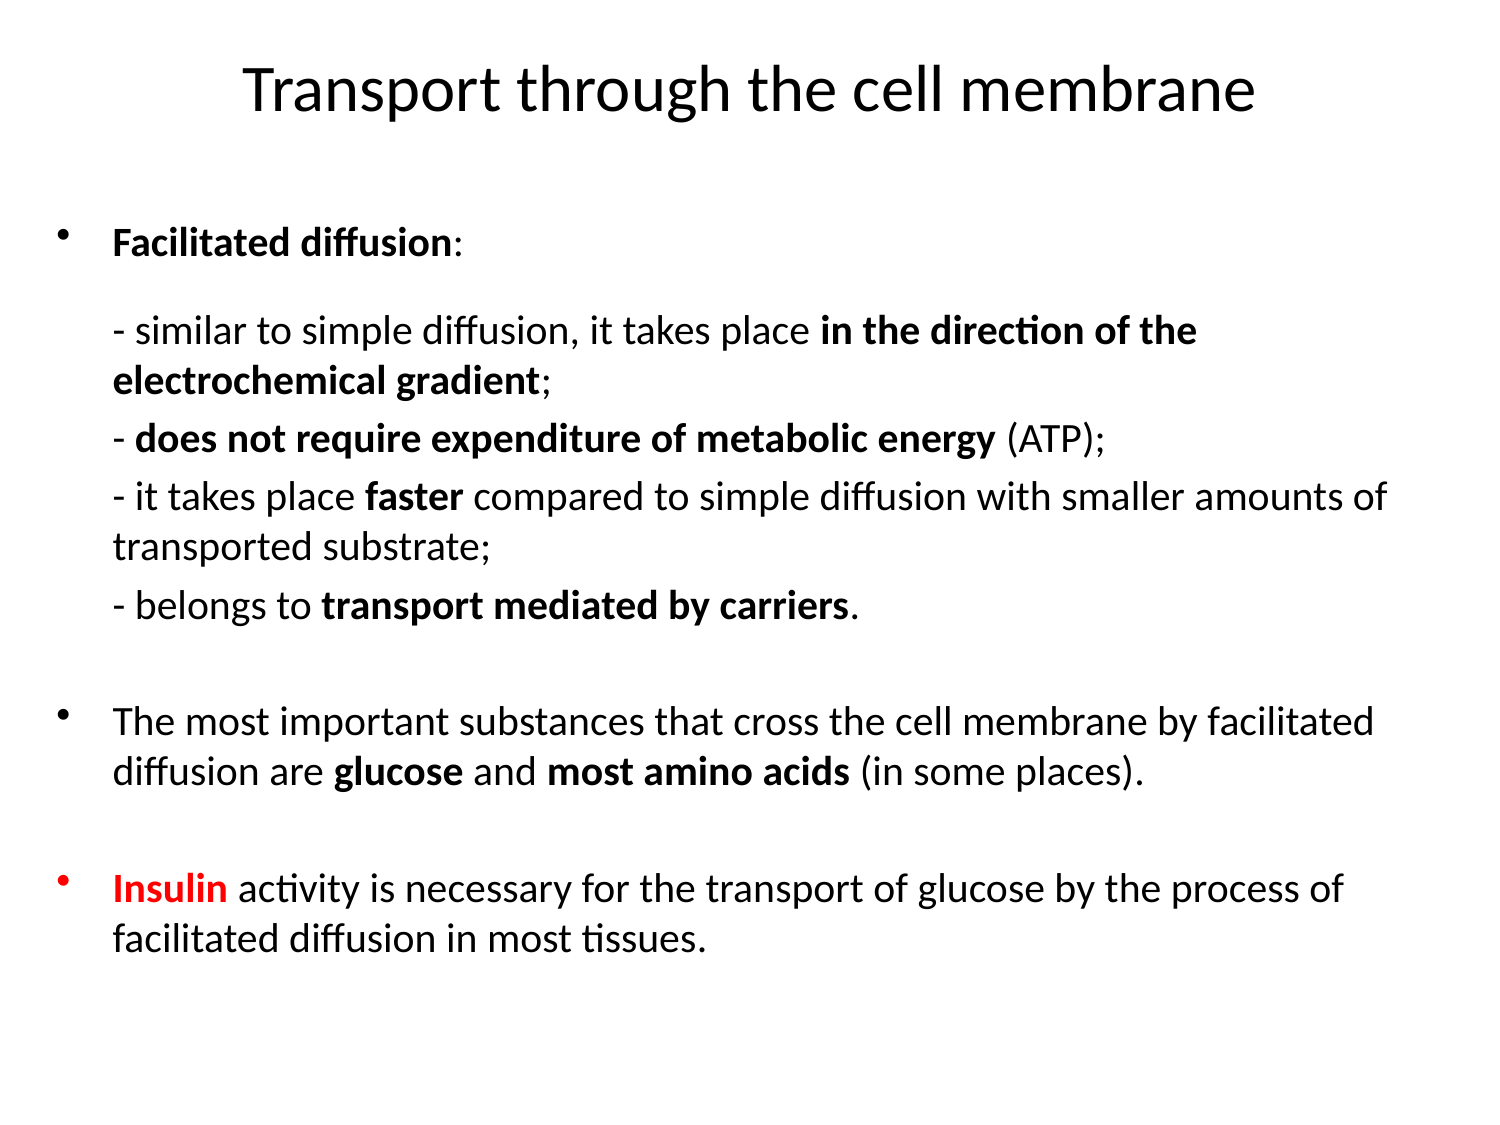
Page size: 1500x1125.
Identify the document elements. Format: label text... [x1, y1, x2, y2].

list Facilitated diffusion: - similar to simple diffusion, it takes place in the direction of the electrochemical gradient; - does not require expenditure of metabolic energy (АТР); - it takes place faster compared to simple diffusion with smaller amounts of transported substrate; - belongs to transport mediated by carriers. The most important substances that cross the cell membrane by facilitated diffusion are glucose and most amino acids (in some places). Insulin activity is necessary for the transport of glucose by the process of facilitated diffusion in most tissues. [41, 148, 1459, 1071]
text_box Transport through the cell membrane [74, 45, 1425, 126]
